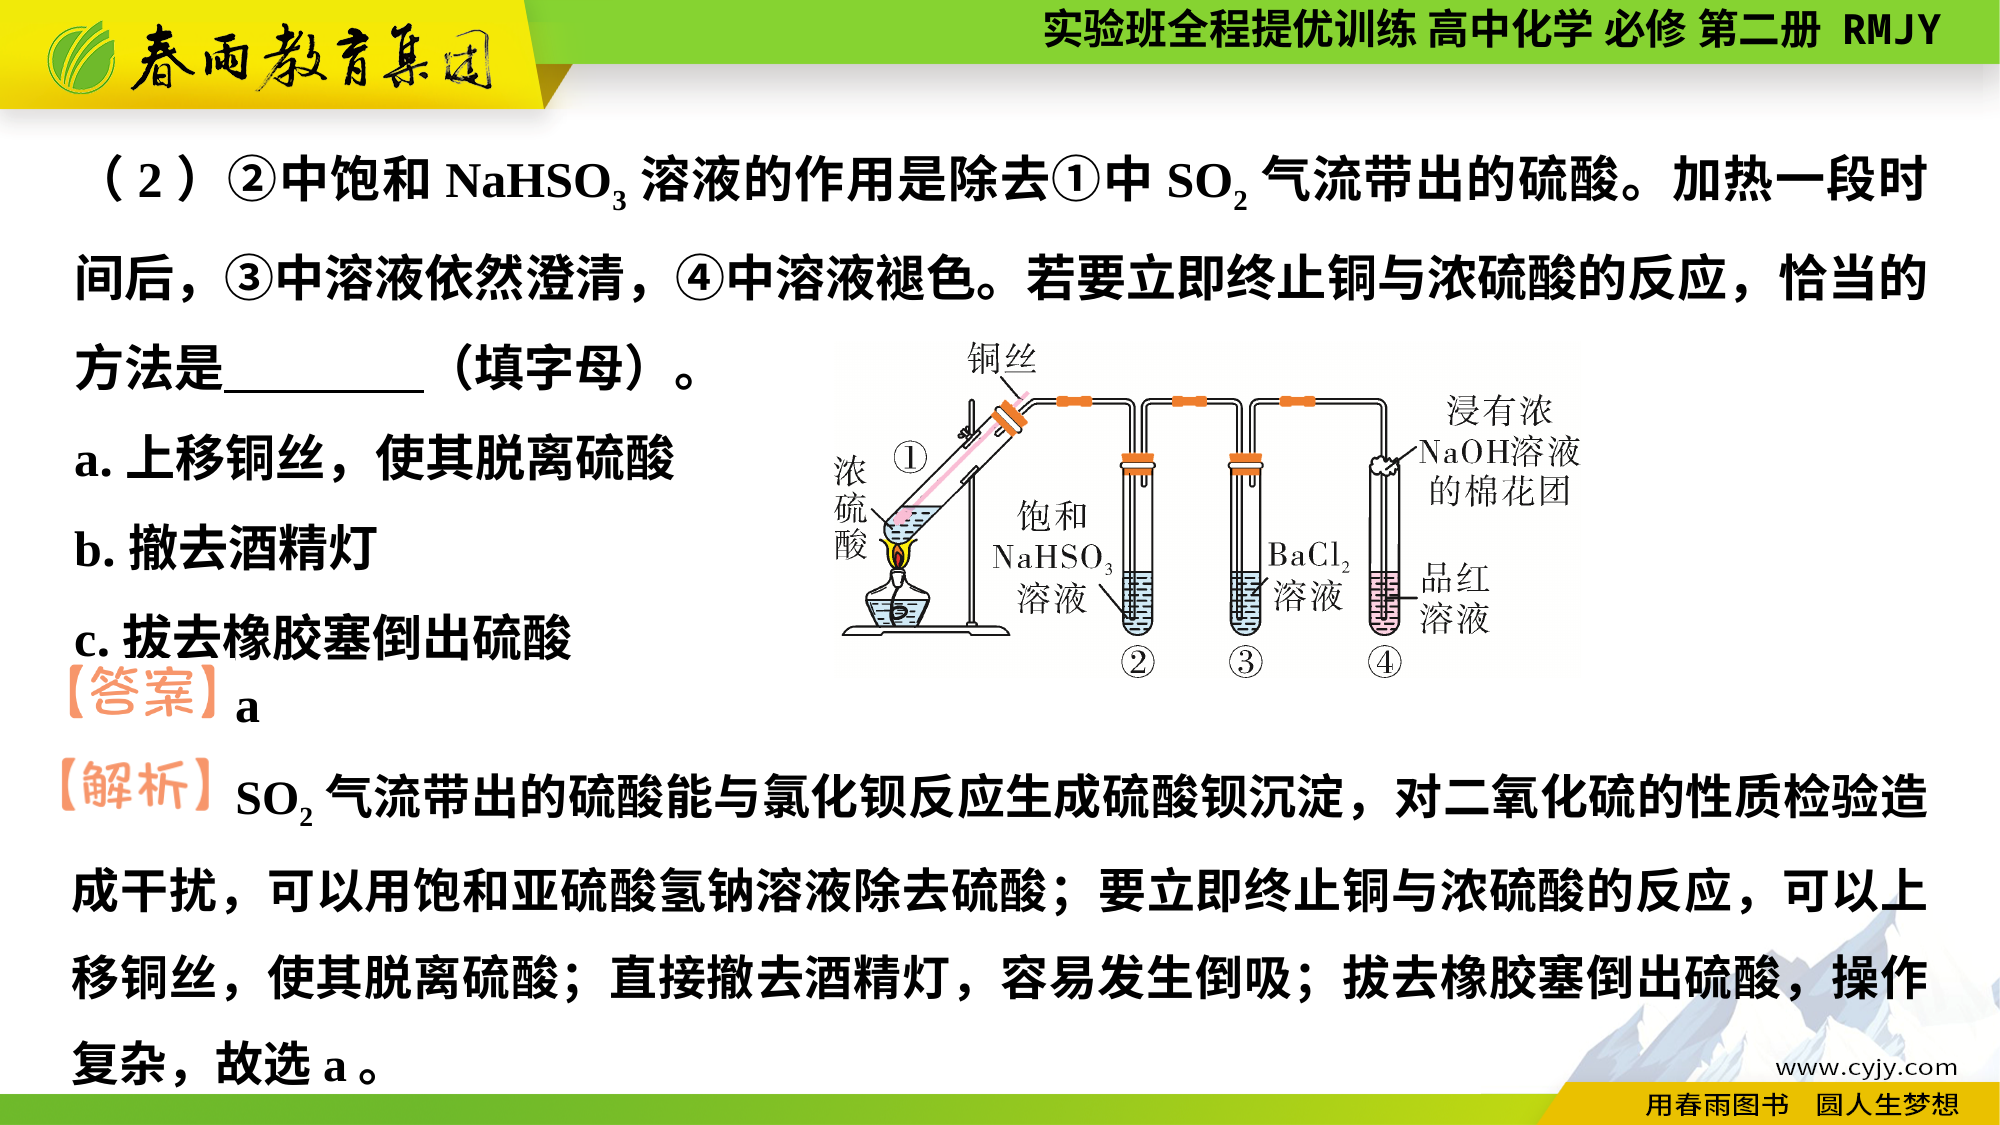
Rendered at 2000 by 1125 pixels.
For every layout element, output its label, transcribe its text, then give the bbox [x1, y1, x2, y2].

picture [0, 0, 2000, 1125]
text_box SO2气流带出的硫酸能与氯化钡反应生成硫酸钡沉淀，对二氧化硫的性质检验造成干扰，可以用饱和亚硫酸氢钠溶液除去硫酸；要立即终止铜与浓硫酸的反应，可以上移铜丝，使其脱离硫酸；直接撤去酒精灯，容易发生倒吸；拔去橡胶塞倒出硫酸，操作复杂，故选a。 [56, 726, 1944, 1099]
text_box a [220, 634, 1944, 726]
list （2）②中饱和NaHSO3溶液的作用是除去①中SO2气流带出的硫酸。加热一段时间后，③中溶液依然澄清，④中溶液褪色。若要立即终止铜与浓硫酸的反应，恰当的方法是 （填字母）。 a.上移铜丝，使其脱离硫酸 b.撤去酒精灯 c.拔去橡胶塞倒出硫酸 [59, 106, 1944, 655]
